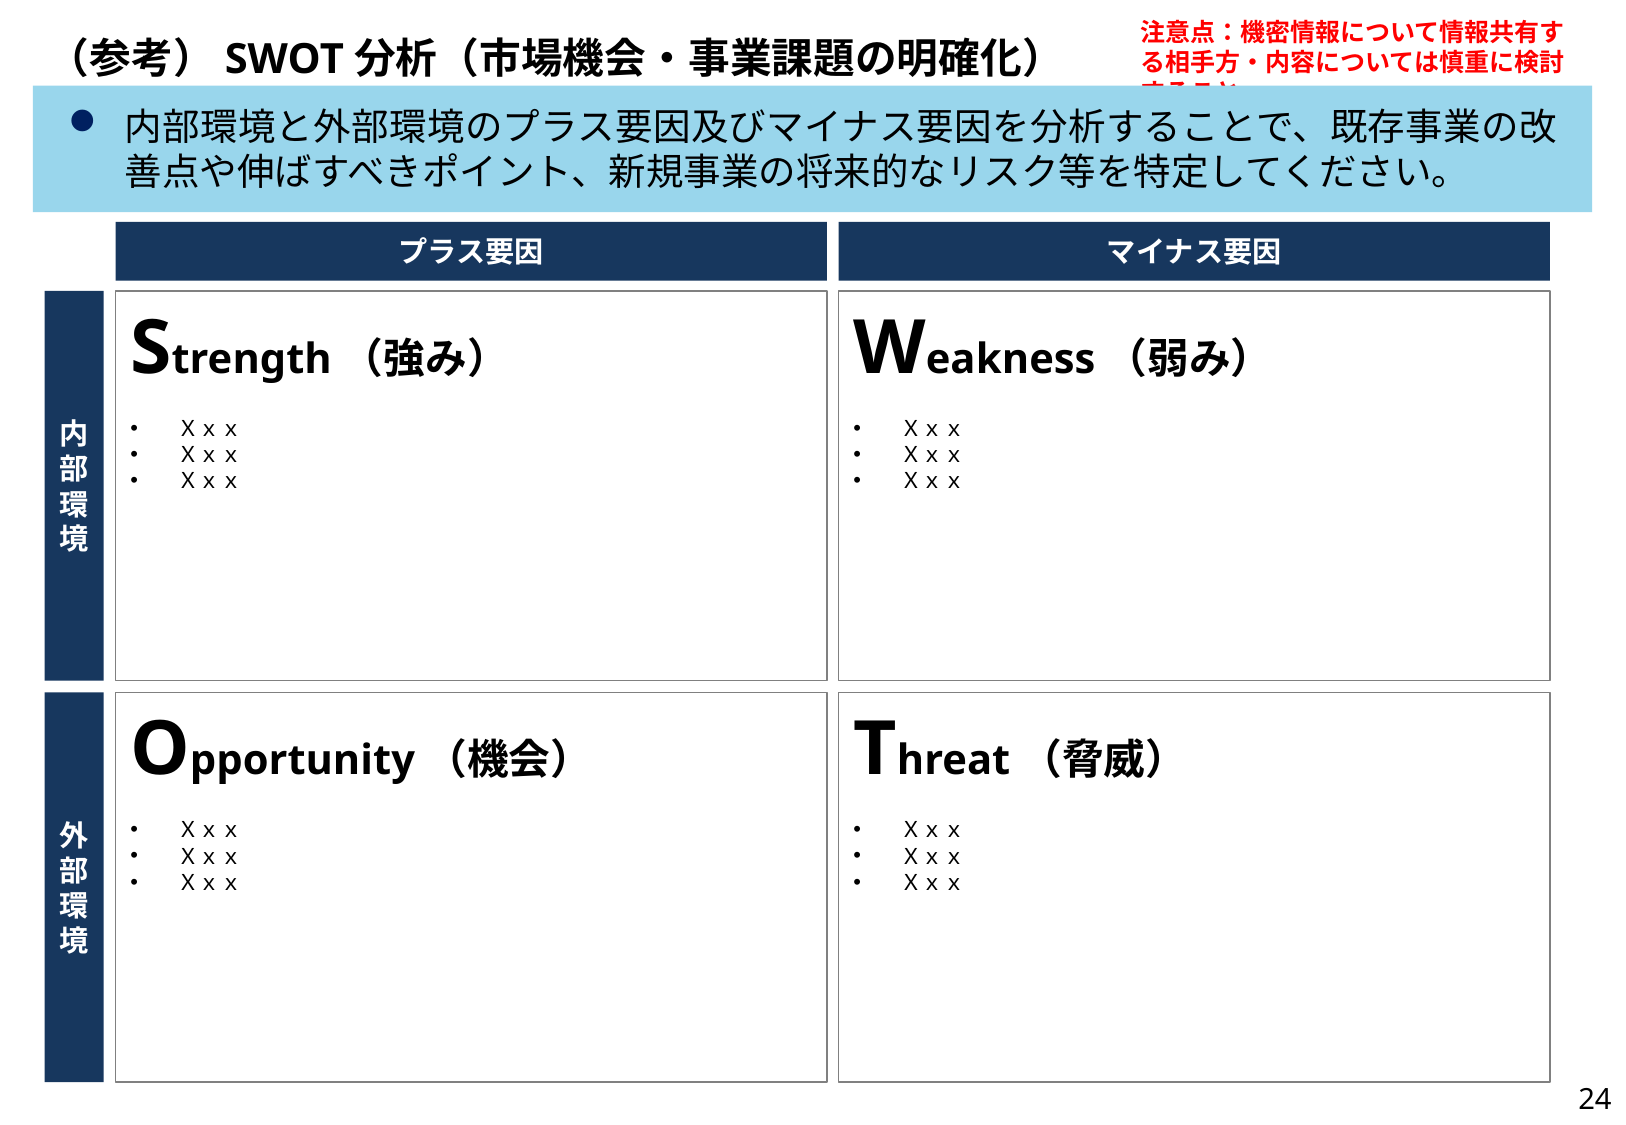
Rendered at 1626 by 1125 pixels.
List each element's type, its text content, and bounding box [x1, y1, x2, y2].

text_box Weakness（弱み） Ｘｘｘ Ｘｘｘ Ｘｘｘ [838, 290, 1550, 681]
slide_number 24 [1247, 1070, 1625, 1125]
text_box Threat（脅威） Ｘｘｘ Ｘｘｘ Ｘｘｘ [838, 692, 1550, 1083]
text_box 外部環境 [44, 692, 104, 1083]
text_box Strength（強み） Ｘｘｘ Ｘｘｘ Ｘｘｘ [115, 290, 827, 681]
list 内部環境と外部環境のプラス要因及びマイナス要因を分析することで、既存事業の改善点や伸ばすべきポイント、新規事業の将来的なリスク等を特定してください。 [32, 90, 1593, 213]
title （参考）SWOT分析（市場機会・事業課題の明確化） [32, 24, 1593, 90]
text_box マイナス要因 [838, 221, 1550, 281]
text_box プラス要因 [115, 221, 827, 281]
text_box Opportunity（機会） Ｘｘｘ Ｘｘｘ Ｘｘｘ [115, 692, 827, 1083]
text_box 内部環境 [44, 290, 104, 681]
